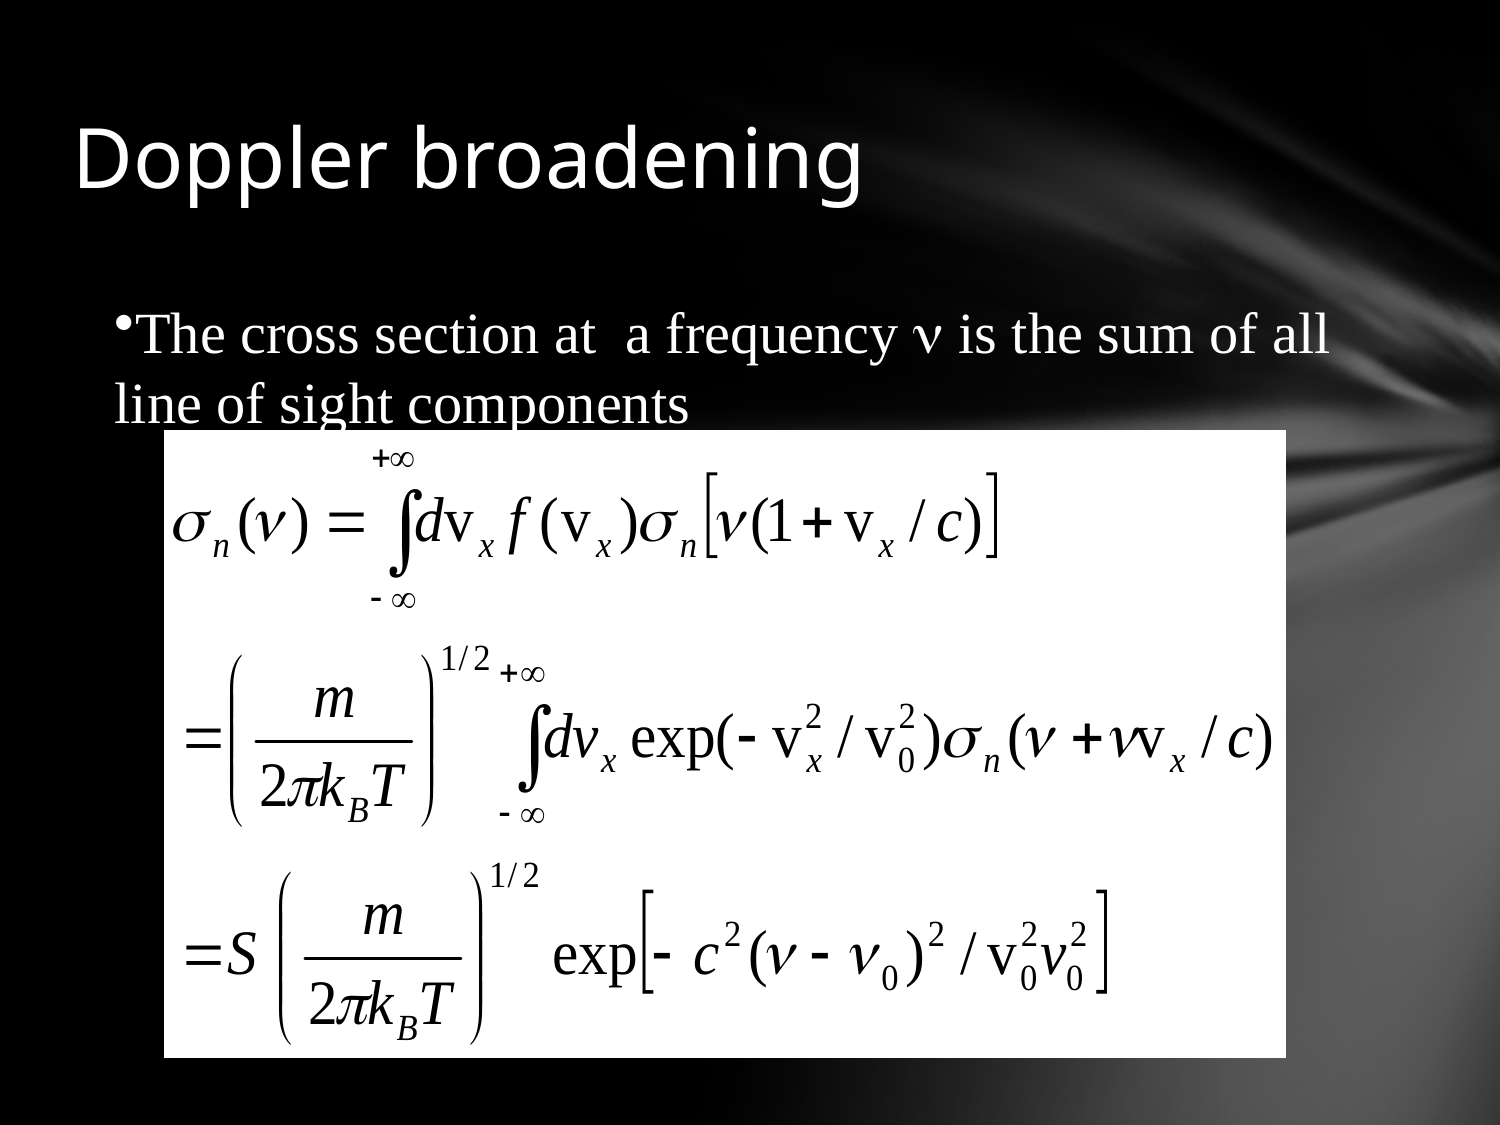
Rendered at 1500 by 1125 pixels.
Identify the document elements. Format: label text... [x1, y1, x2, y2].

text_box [164, 429, 1286, 1059]
title Doppler broadening [57, 37, 1318, 213]
text_box The cross section at a frequency  is the sum of all line of sight components [99, 287, 1400, 443]
